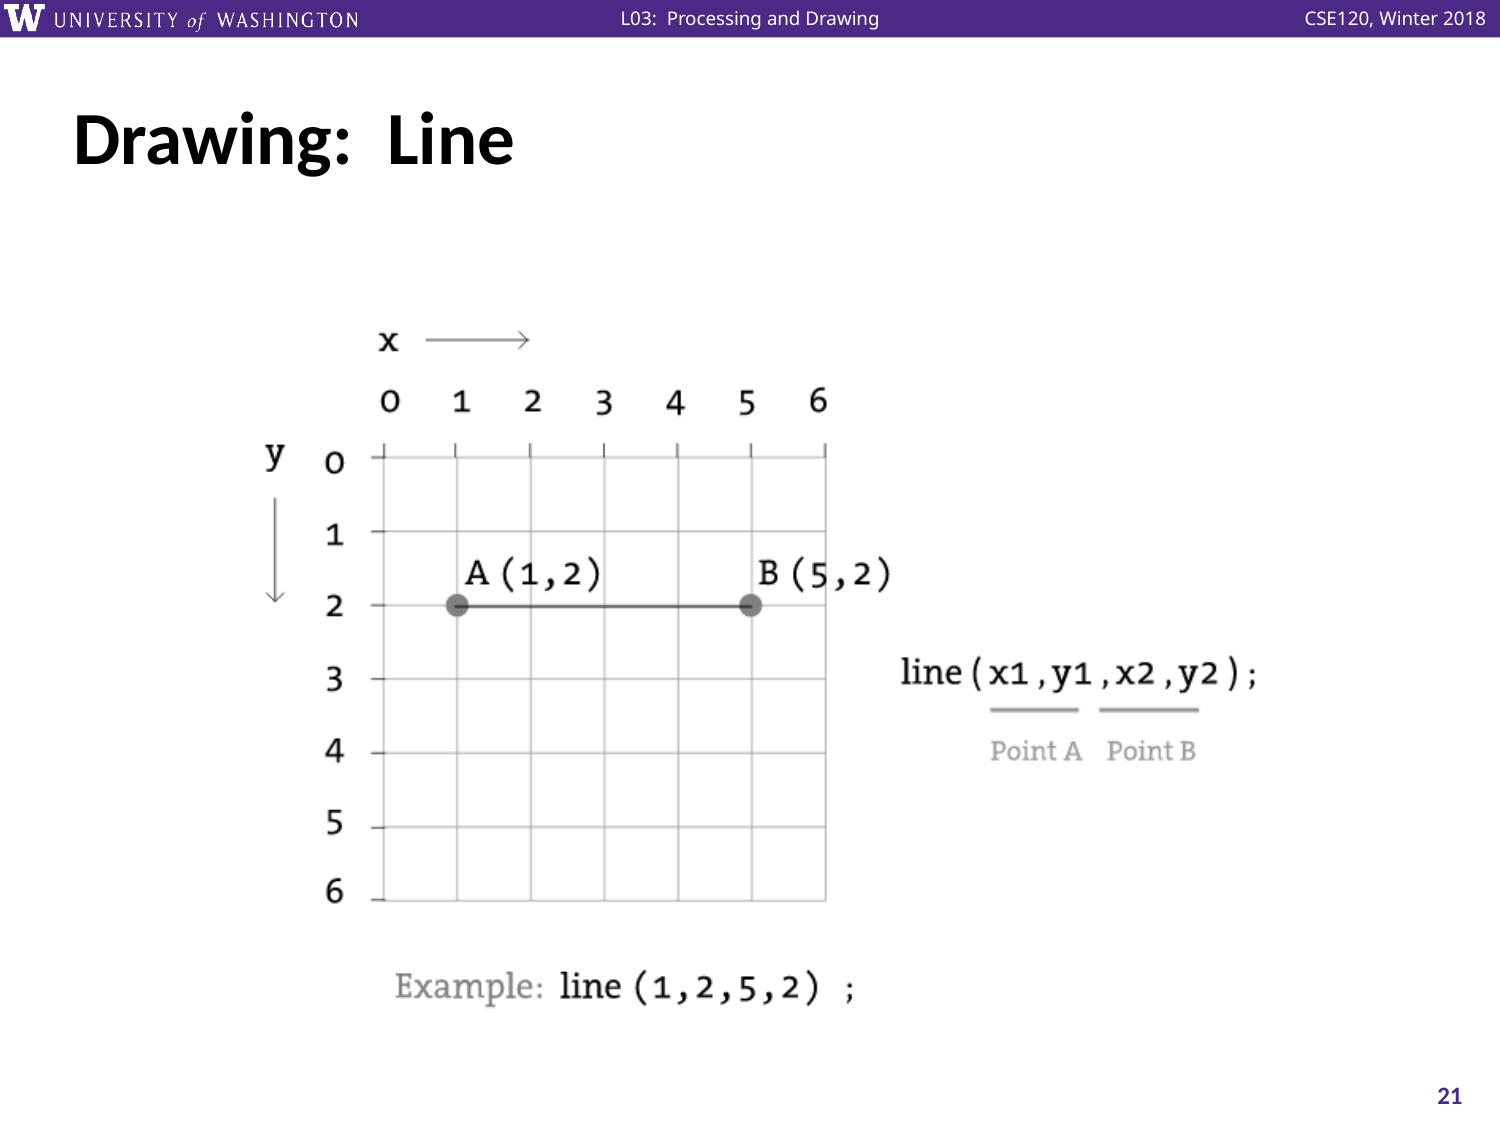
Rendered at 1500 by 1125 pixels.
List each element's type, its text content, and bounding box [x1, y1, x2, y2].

picture [224, 299, 1276, 1045]
title Drawing: Line [58, 71, 1438, 198]
slide_number 21 [1400, 1065, 1500, 1125]
picture [4, 4, 358, 32]
